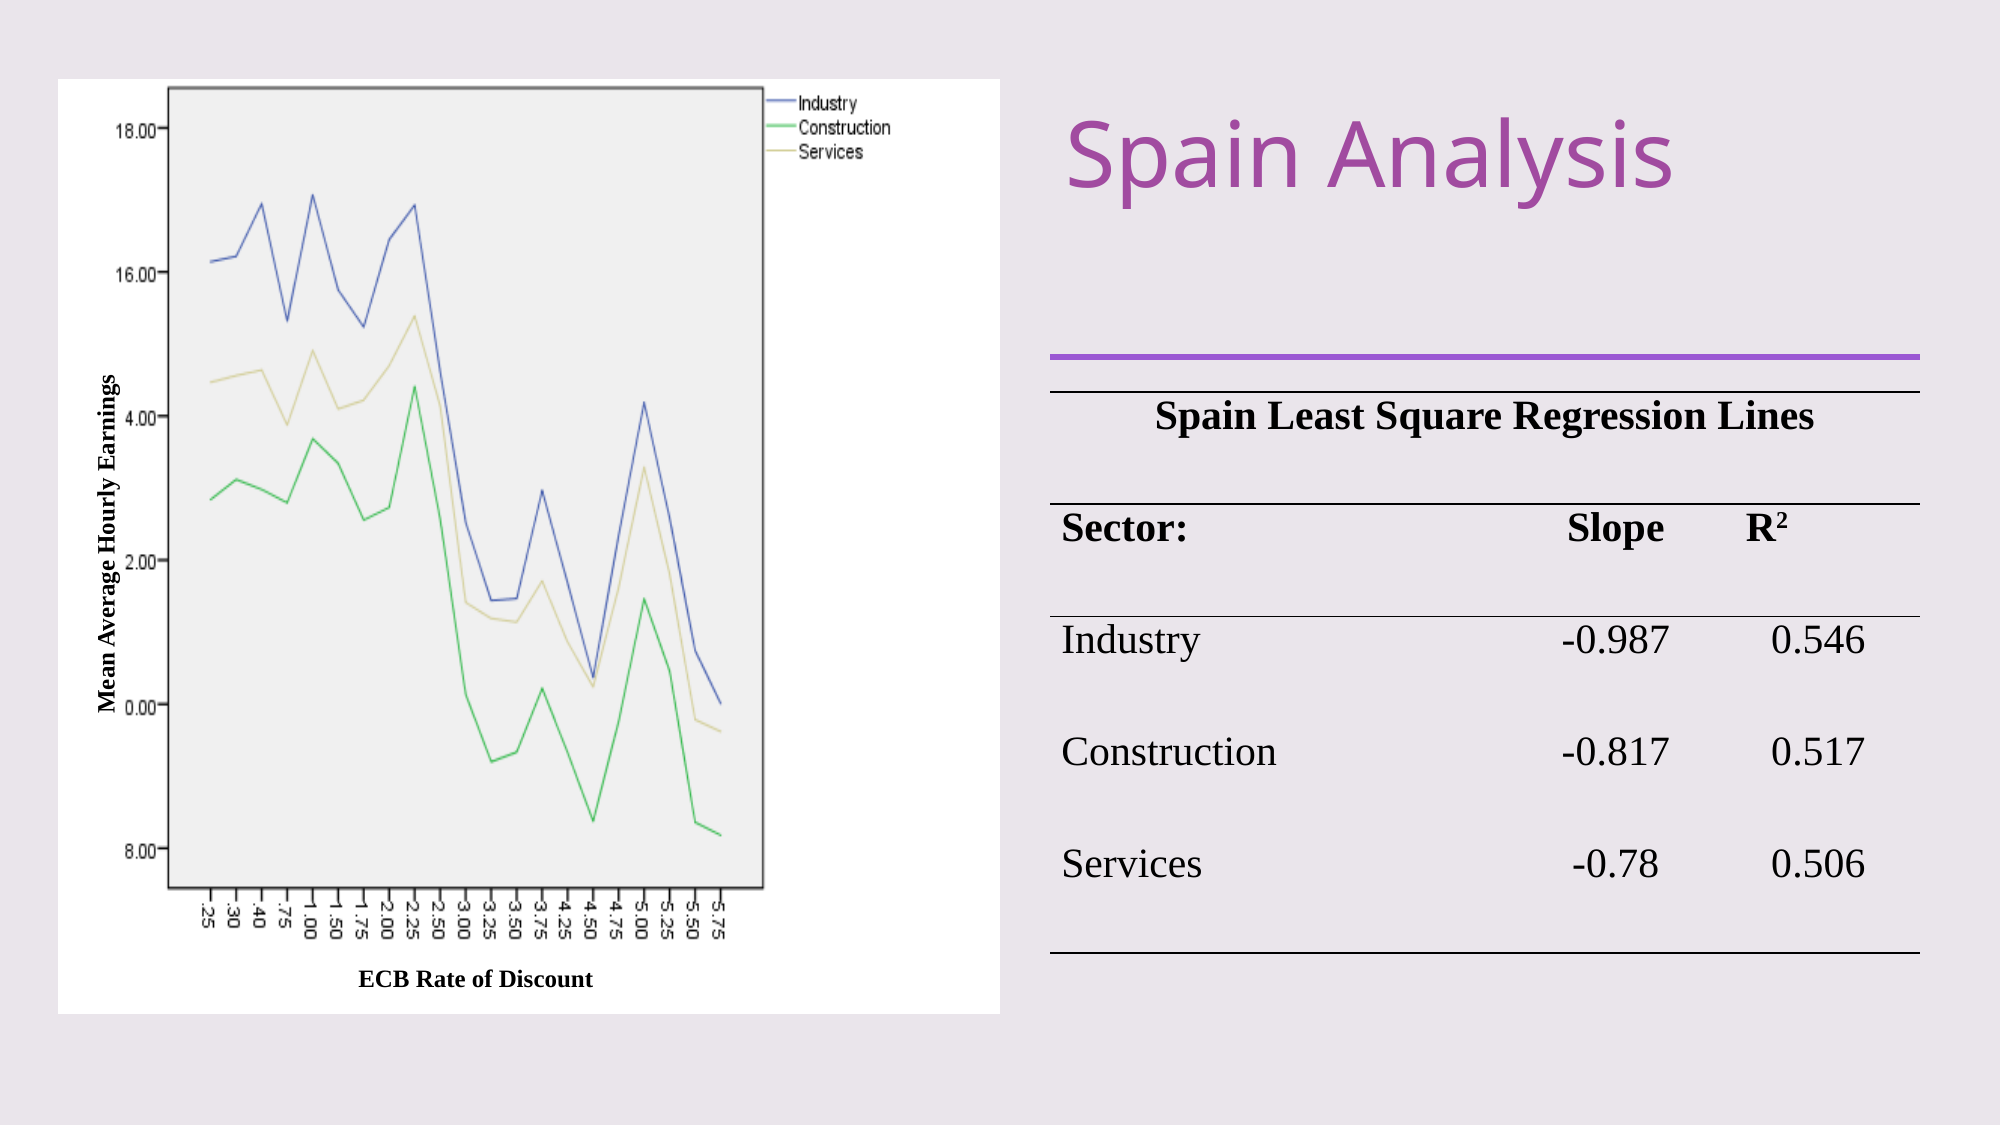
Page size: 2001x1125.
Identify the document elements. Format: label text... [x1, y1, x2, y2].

table_cell Sector: [1050, 505, 1515, 616]
table_cell Construction [1050, 729, 1515, 841]
title Spain Analysis [1050, 93, 1920, 350]
table_cell 0.506 [1717, 841, 1920, 952]
table_cell Slope [1515, 505, 1717, 616]
table_cell -0.817 [1515, 729, 1717, 841]
table_header Spain Least Square Regression Lines [1050, 393, 1920, 503]
table_cell Industry [1050, 617, 1515, 729]
picture [58, 79, 1001, 1015]
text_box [79, 348, 624, 1015]
text_box [0, 0, 2000, 1125]
table_cell 0.546 [1717, 617, 1920, 729]
table_cell R2 [1717, 505, 1920, 616]
table_cell 0.517 [1717, 729, 1920, 841]
table_cell -0.78 [1515, 841, 1717, 952]
table_cell -0.987 [1515, 617, 1717, 729]
table_cell Services [1050, 841, 1515, 952]
